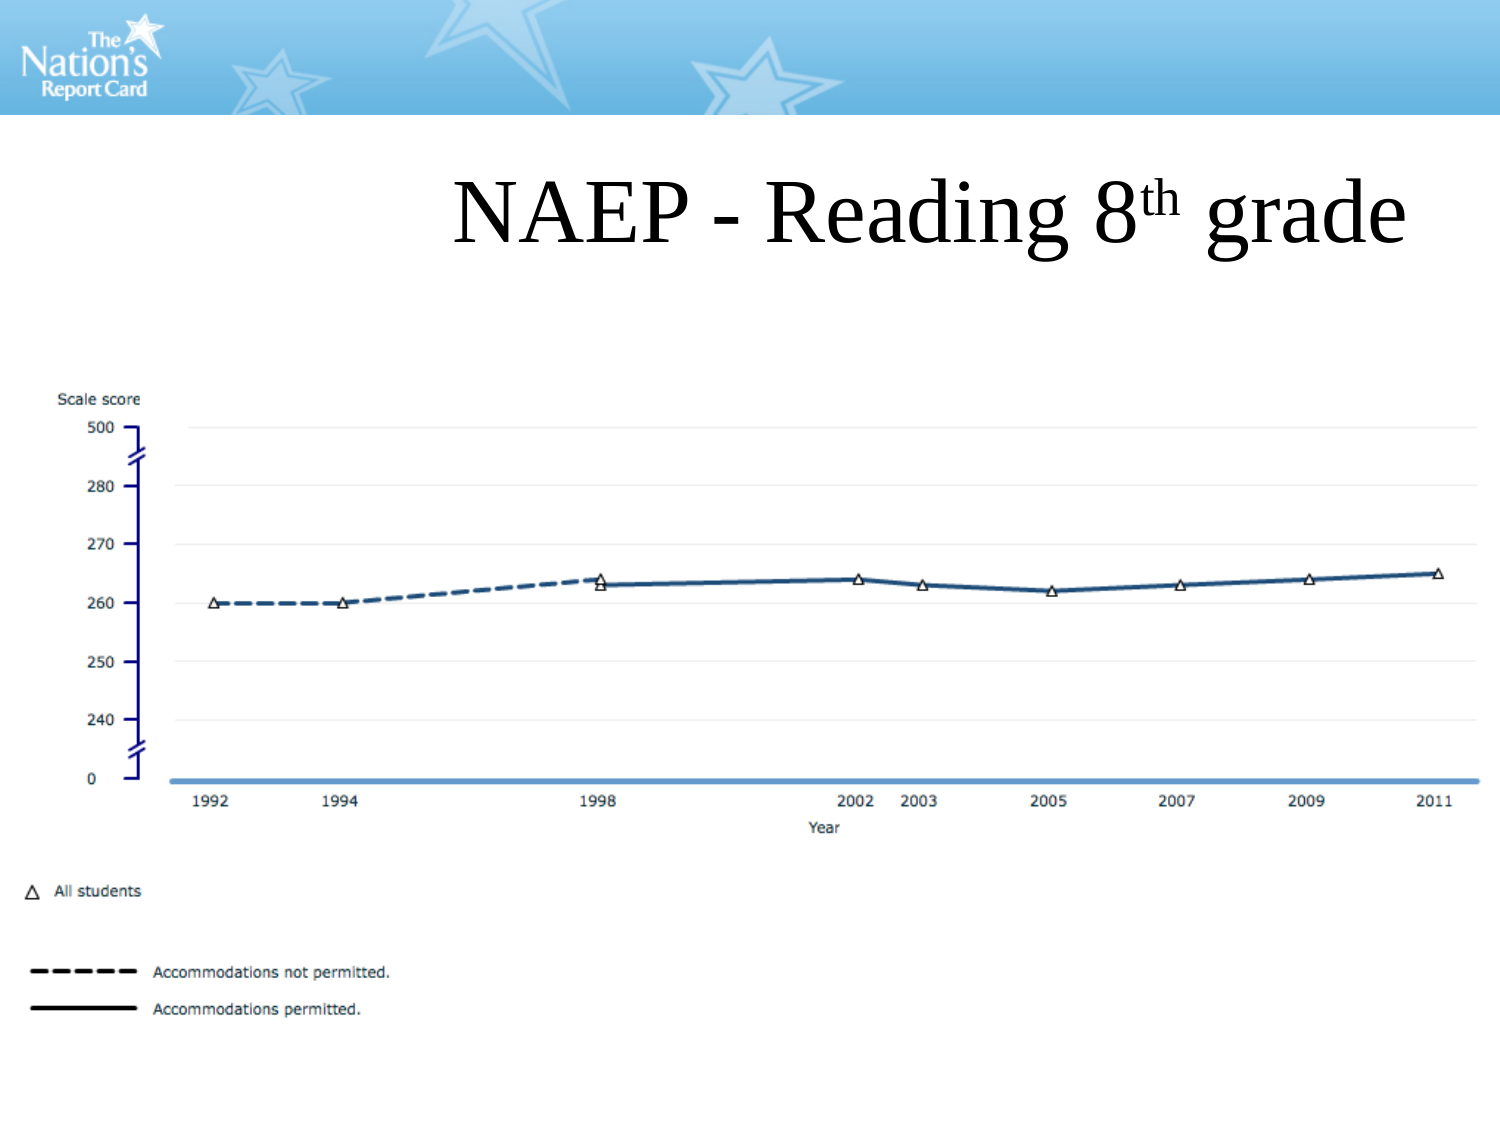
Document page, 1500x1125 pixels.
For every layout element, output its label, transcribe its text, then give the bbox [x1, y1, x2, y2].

title NAEP - Reading 8th grade [437, 122, 1500, 300]
picture [0, 374, 1500, 1040]
picture [0, 0, 1500, 115]
